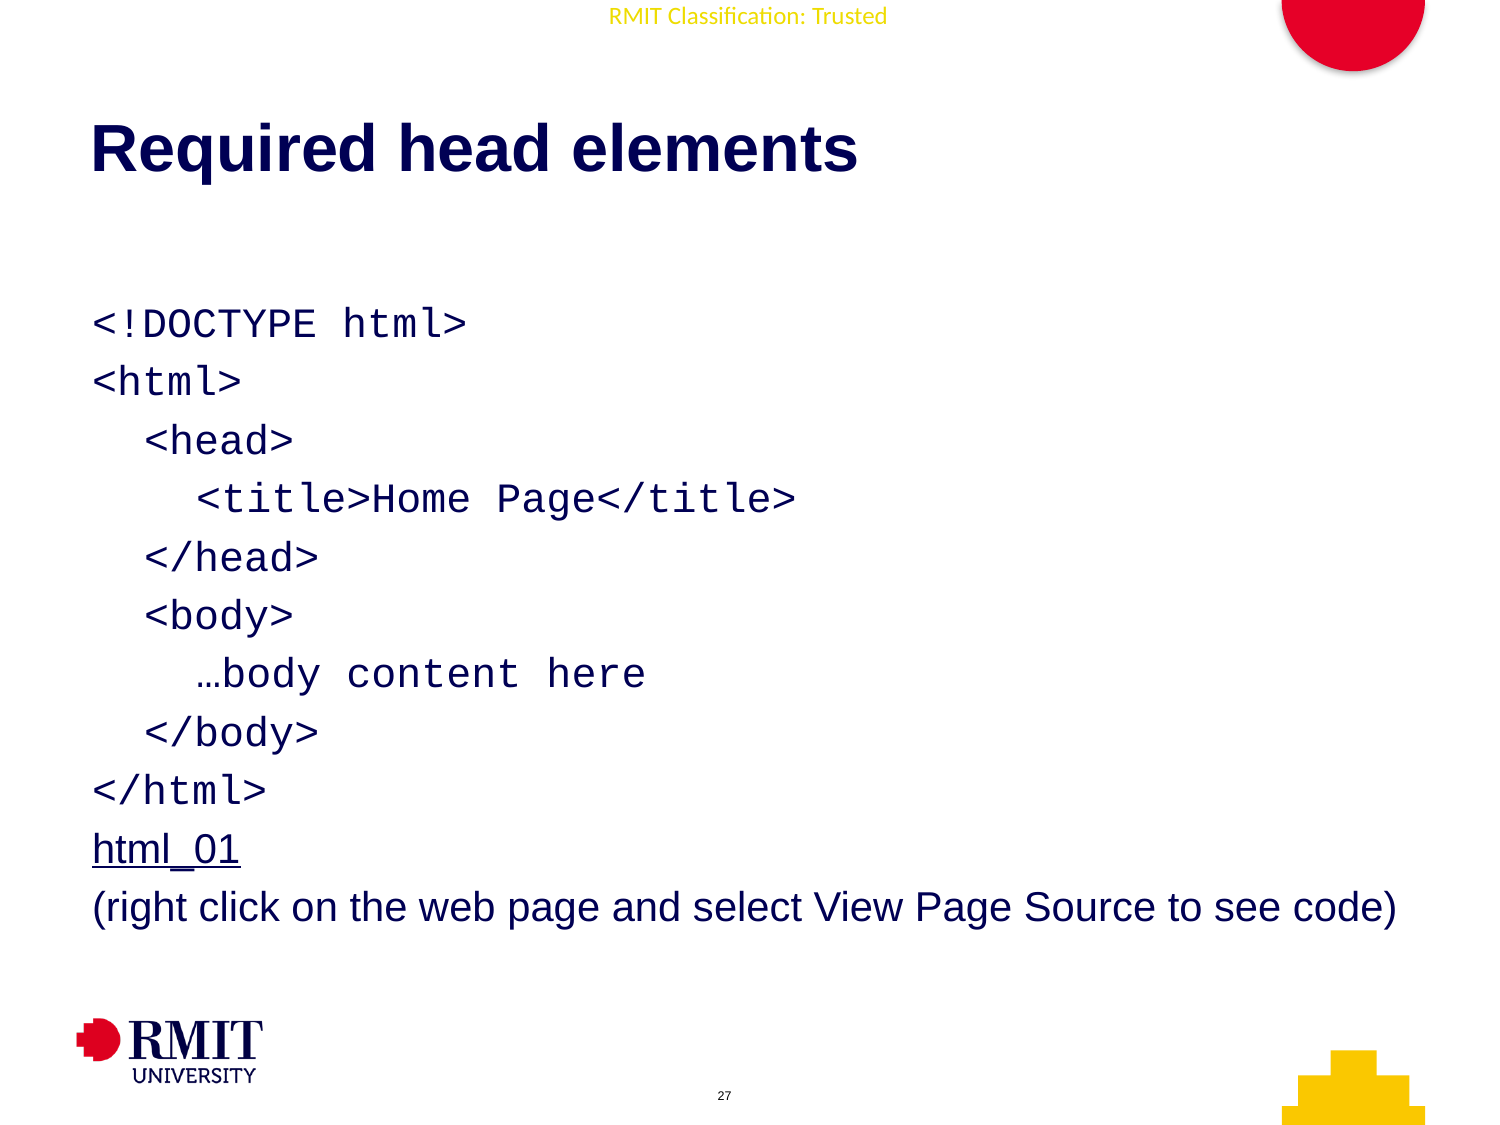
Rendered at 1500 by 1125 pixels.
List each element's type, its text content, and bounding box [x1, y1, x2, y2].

picture [57, 1001, 281, 1102]
list <!DOCTYPE html> <html> <head> <title>Home Page</title> </head> <body> …body content here </body> </html> html_01 (right click on the web page and select View Page Source to see code) [75, 288, 1425, 952]
title Required head elements [75, 23, 1237, 267]
